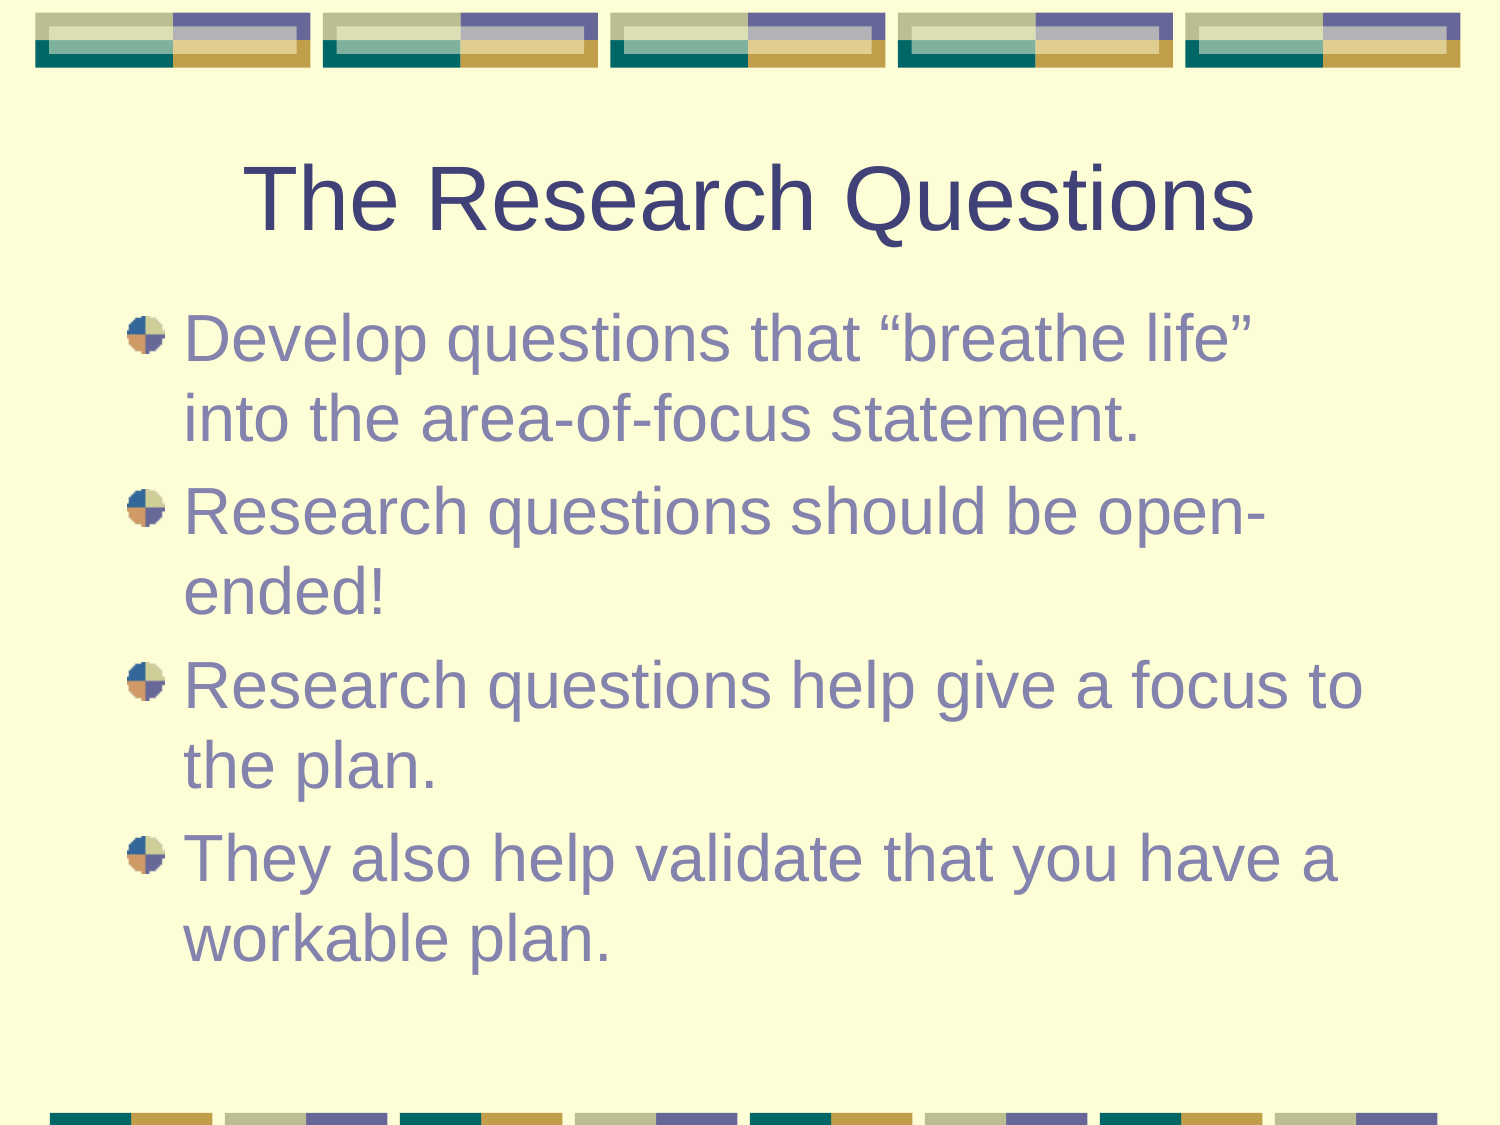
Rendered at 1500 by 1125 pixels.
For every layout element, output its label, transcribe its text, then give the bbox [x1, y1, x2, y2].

title The Research Questions [112, 99, 1388, 287]
picture [127, 316, 165, 354]
picture [127, 662, 165, 701]
list Develop questions that “breathe life” into the area-of-focus statement. Research questions should be open-ended! Research questions help give a focus to the plan. They also help validate that you have a workable plan. [112, 287, 1388, 1051]
picture [127, 489, 165, 527]
picture [127, 836, 165, 874]
